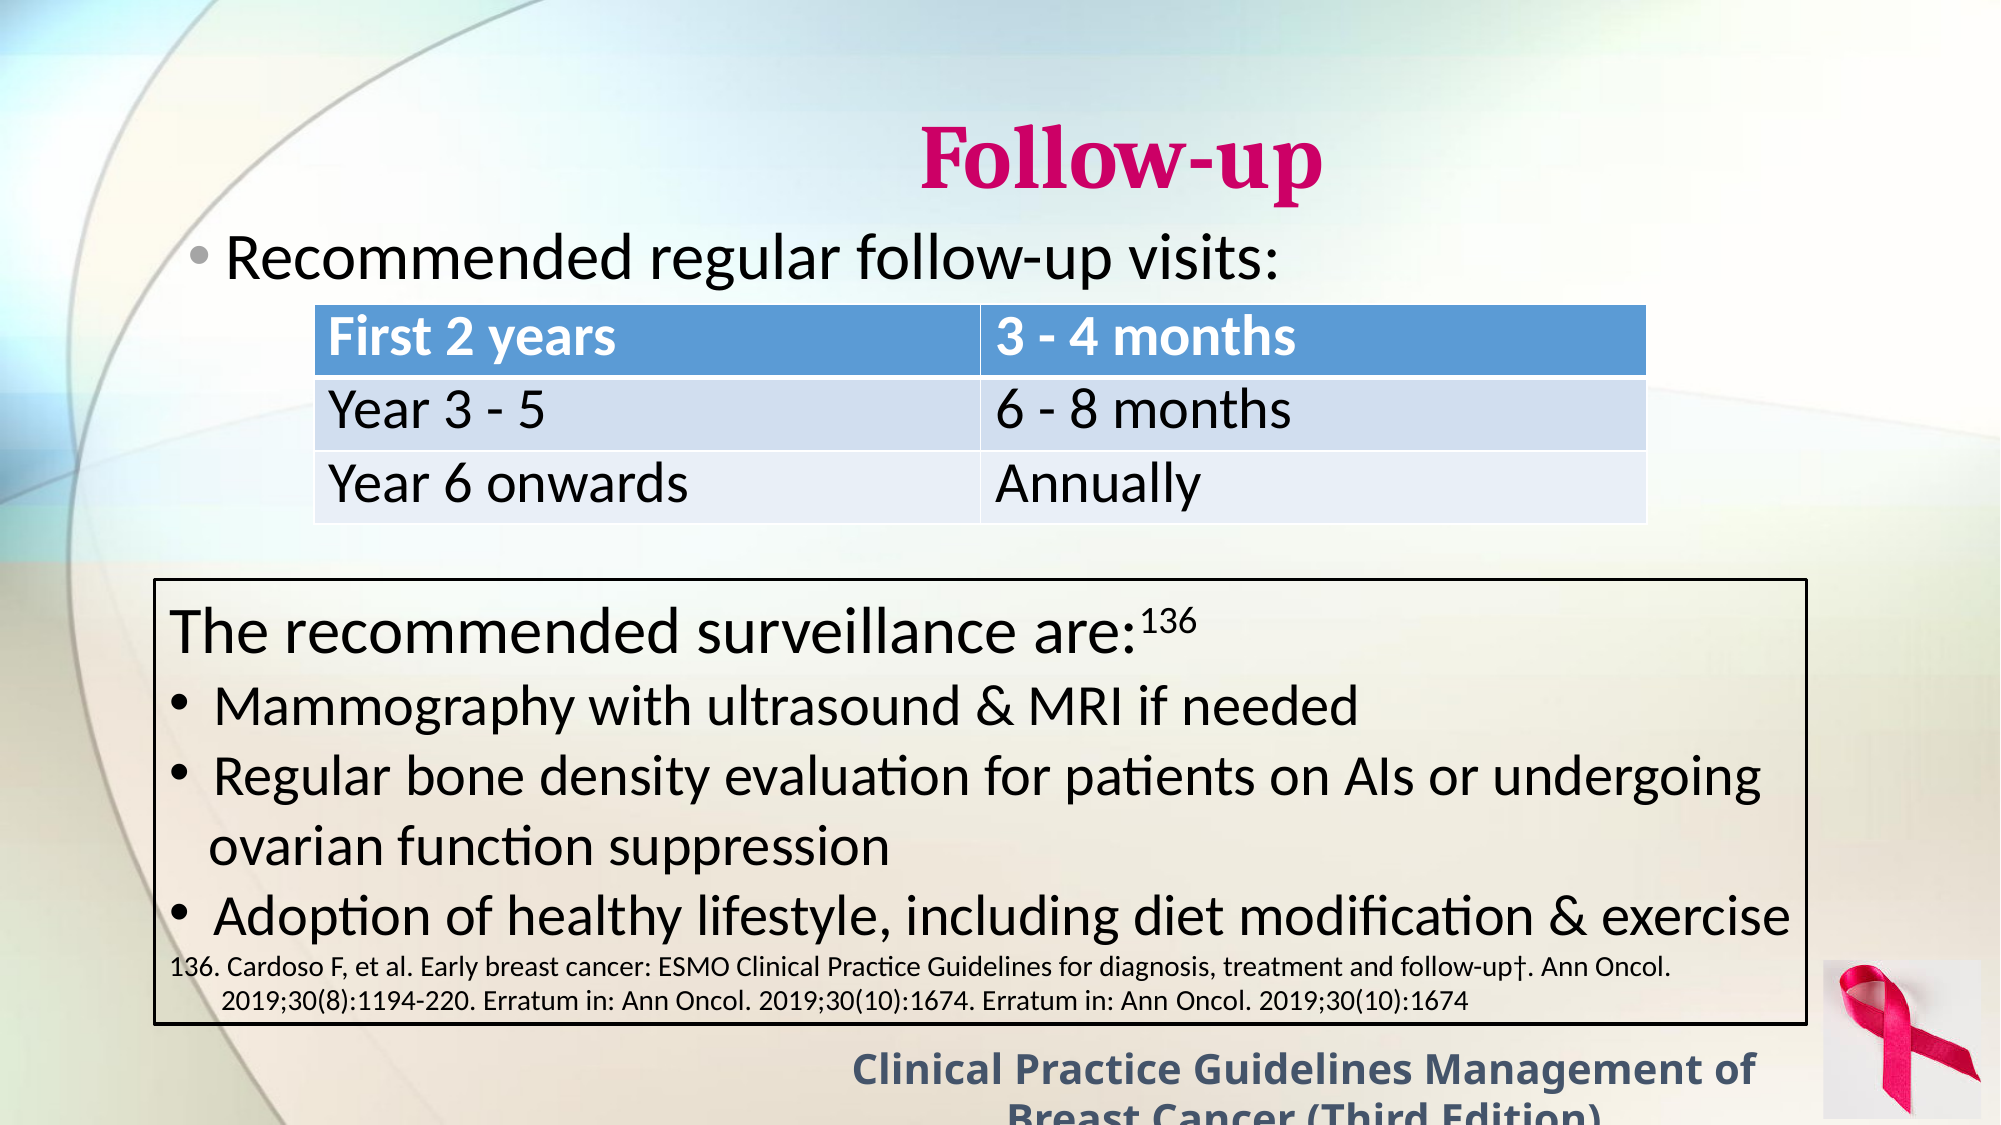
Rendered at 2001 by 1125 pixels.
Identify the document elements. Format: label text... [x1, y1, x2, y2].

table_cell Year 3 - 5 [315, 380, 980, 450]
table_cell 6 - 8 months [981, 380, 1646, 450]
table_cell Year 6 onwards [315, 452, 980, 523]
slide_number 6 [1325, 1042, 1813, 1103]
table_header 3 - 4 months [981, 305, 1646, 375]
text_box Clinical Practice Guidelines Management of Breast Cancer (Third Edition) [788, 1035, 1820, 1125]
text_box The recommended surveillance are:136 Mammography with ultrasound & MRI if needed Regular bone density evaluation for patients on AIs or undergoing ovarian function suppression Adoption of healthy lifestyle, including diet modification & exercise 136. Cardoso F, et al. Early breast cancer: ESMO Clinical Practice Guidelines for diagnosis, treatment and follow-up†. Ann Oncol. 2019;30(8):1194-220. Erratum in: Ann Oncol. 2019;30(10):1674. Erratum in: Ann Oncol. 2019;30(10):1674 [154, 579, 1807, 1025]
list Recommended regular follow-up visits: [172, 214, 1826, 337]
title Follow-up [381, 43, 1863, 261]
table_header First 2 years [315, 305, 980, 375]
picture [0, 0, 2001, 1125]
table_cell Annually [981, 452, 1646, 523]
